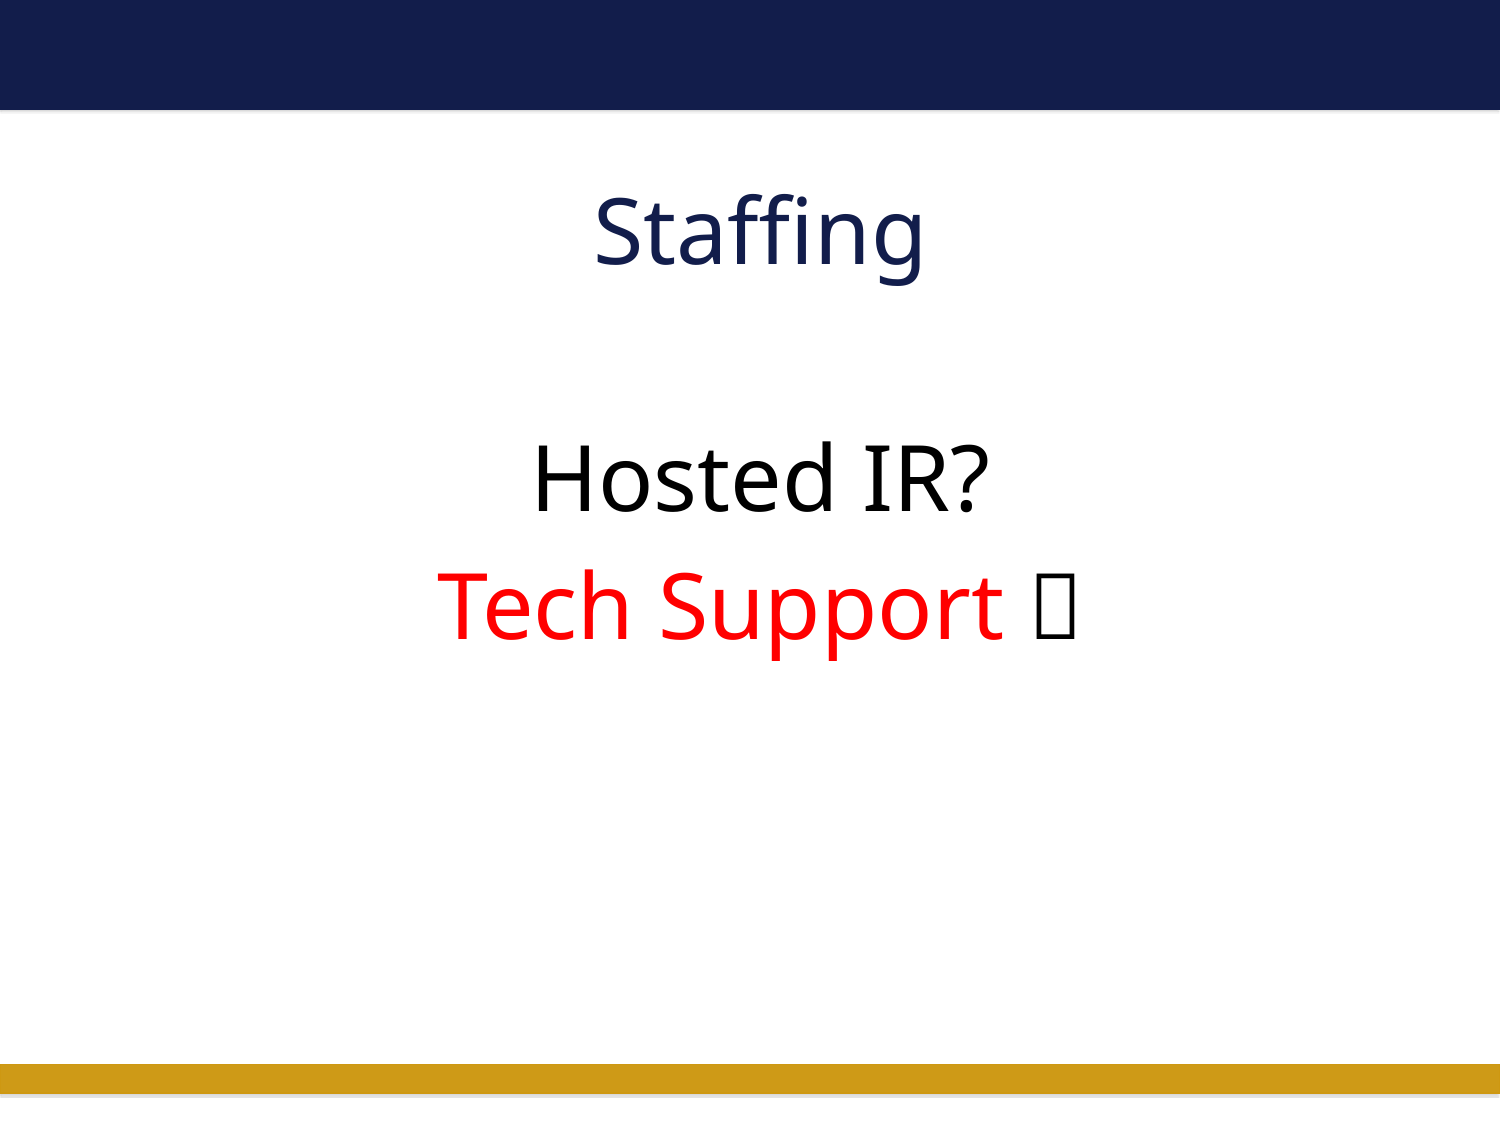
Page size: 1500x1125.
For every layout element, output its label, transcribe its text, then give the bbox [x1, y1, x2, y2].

title Staffing [95, 113, 1425, 343]
list Hosted IR? Tech Support  [95, 412, 1425, 693]
